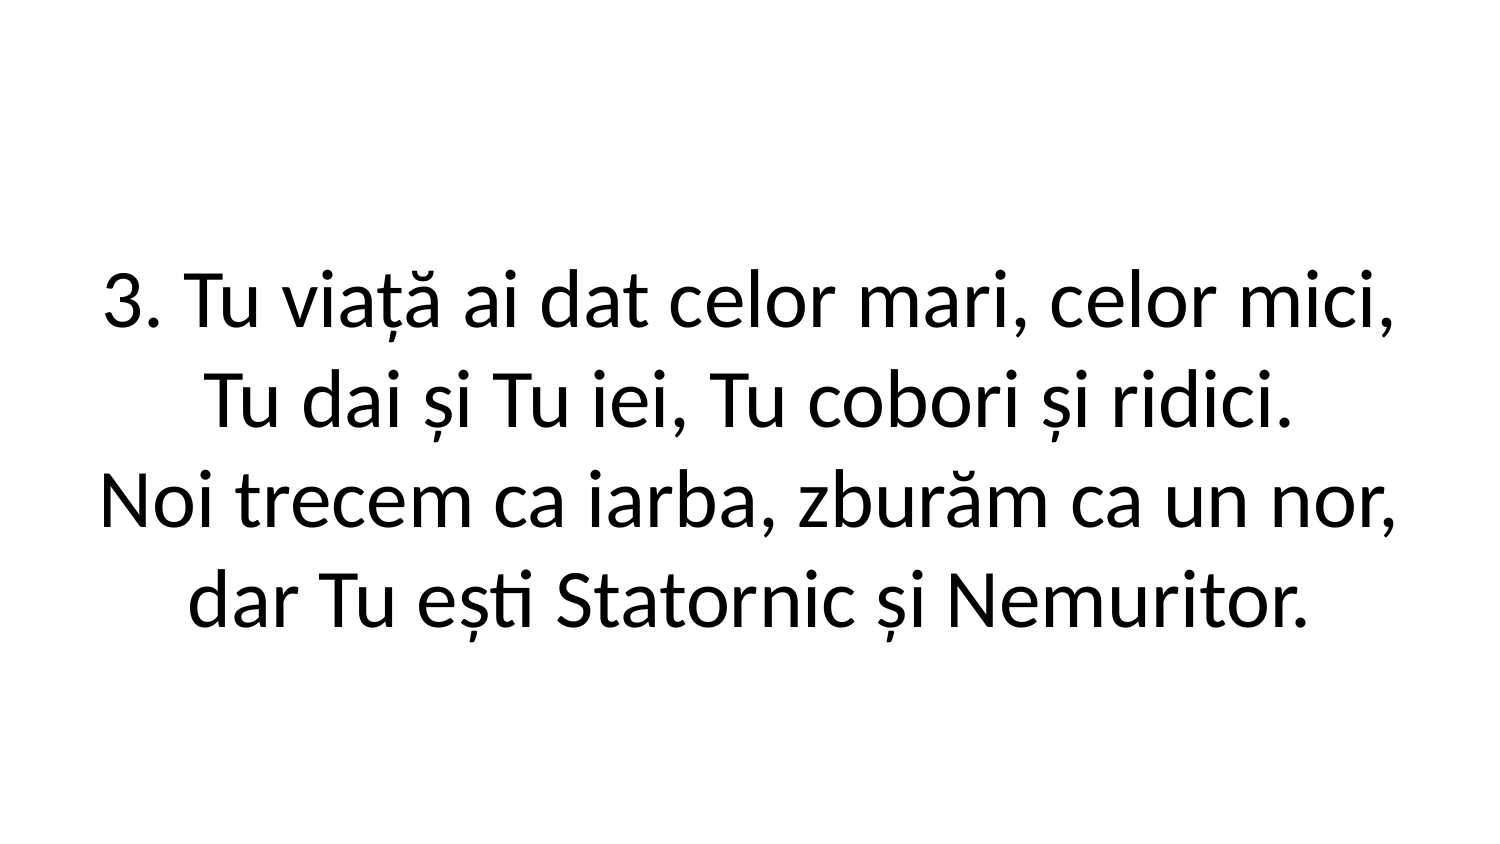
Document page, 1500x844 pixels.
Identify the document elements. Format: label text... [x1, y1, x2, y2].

text_box 3. Tu viață ai dat celor mari, celor mici, Tu dai și Tu iei, Tu cobori și ridici. Noi trecem ca iarba, zburăm ca un nor, dar Tu ești Statornic și Nemuritor. [84, 192, 1416, 652]
